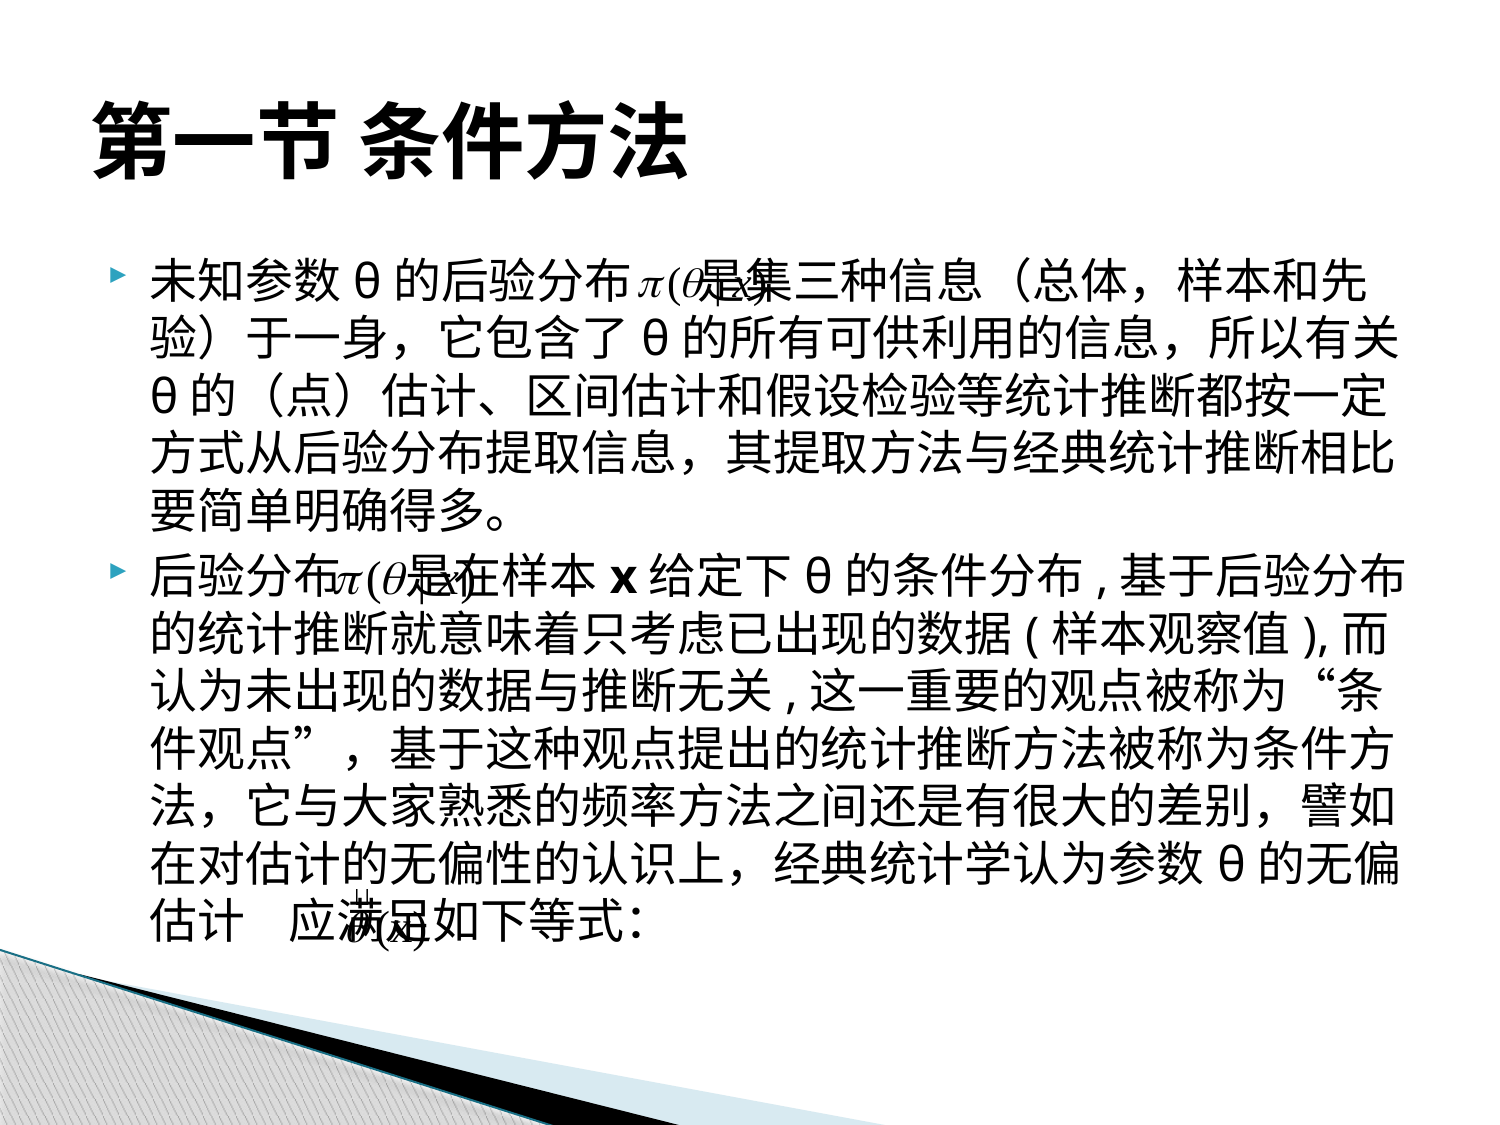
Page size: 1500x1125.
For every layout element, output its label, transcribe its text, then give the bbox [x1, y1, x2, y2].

title 第一节 条件方法 [75, 45, 1425, 233]
list 未知参数θ的后验分布 是集三种信息（总体，样本和先验）于一身，它包含了θ的所有可供利用的信息，所以有关θ的（点）估计、区间估计和假设检验等统计推断都按一定方式从后验分布提取信息，其提取方法与经典统计推断相比要简单明确得多。 后验分布 是在样本x给定下θ的条件分布,基于后验分布的统计推断就意味着只考虑已出现的数据(样本观察值),而认为未出现的数据与推断无关,这一重要的观点被称为“条件观点”，基于这种观点提出的统计推断方法被称为条件方法，它与大家熟悉的频率方法之间还是有很大的差别，譬如在对估计的无偏性的认识上，经典统计学认为参数θ的无偏估计 应满足如下等式： [75, 243, 1425, 1125]
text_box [339, 889, 434, 962]
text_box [632, 257, 774, 316]
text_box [327, 550, 484, 615]
